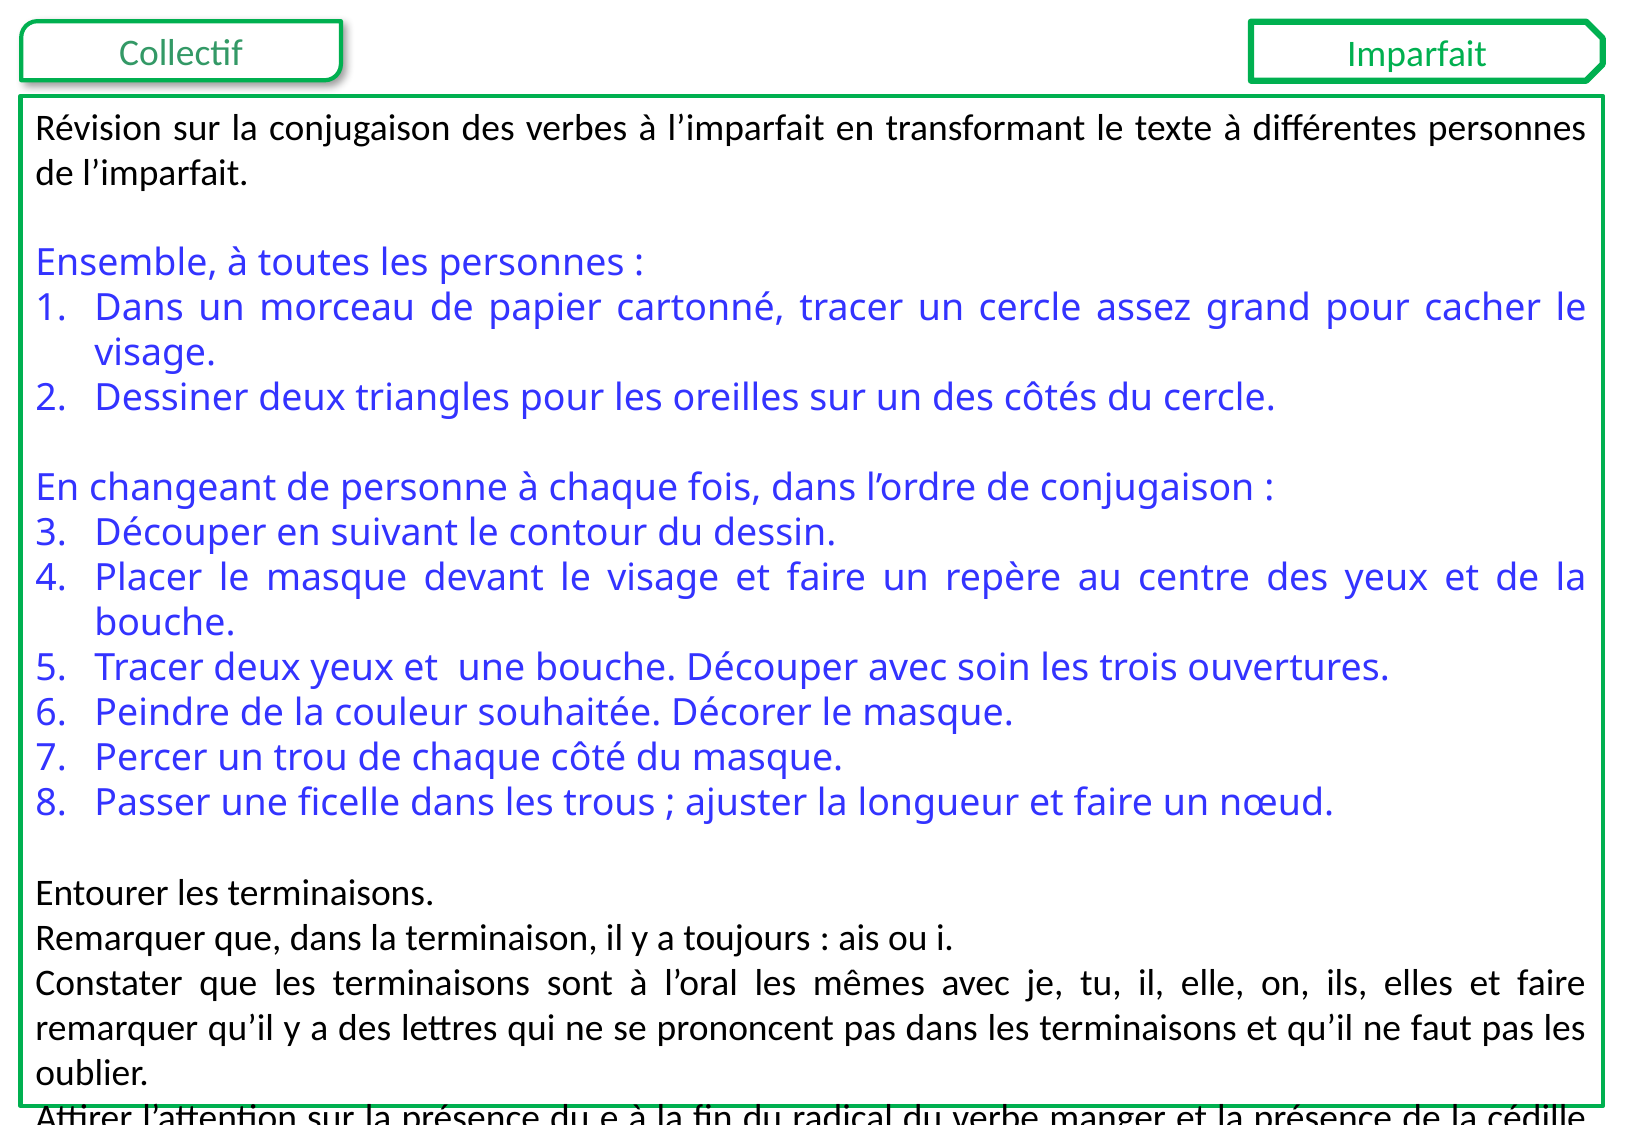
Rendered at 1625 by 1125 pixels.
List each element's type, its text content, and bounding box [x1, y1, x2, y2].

list Révision sur la conjugaison des verbes à l’imparfait en transformant le texte à différentes personnes de l’imparfait. Ensemble, à toutes les personnes : Dans un morceau de papier cartonné, tracer un cercle assez grand pour cacher le visage. Dessiner deux triangles pour les oreilles sur un des côtés du cercle. En changeant de personne à chaque fois, dans l’ordre de conjugaison : Découper en suivant le contour du dessin. Placer le masque devant le visage et faire un repère au centre des yeux et de la bouche. Tracer deux yeux et une bouche. Découper avec soin les trois ouvertures. Peindre de la couleur souhaitée. Décorer le masque. Percer un trou de chaque côté du masque. Passer une ficelle dans les trous ; ajuster la longueur et faire un nœud. Entourer les terminaisons. Remarquer que, dans la terminaison, il y a toujours : ais ou i. Constater que les terminaisons sont à l’oral les mêmes avec je, tu, il, elle, on, ils, elles et faire remarquer qu’il y a des lettres qui ne se prononcent pas dans les terminaisons et qu’il ne faut pas les oublier. Attirer l’attention sur la présence du e à la fin du radical du verbe manger et la présence de la cédille pour le verbe lancer à certaines personnes. [18, 94, 1605, 1108]
list Imparfait [1250, 21, 1584, 81]
